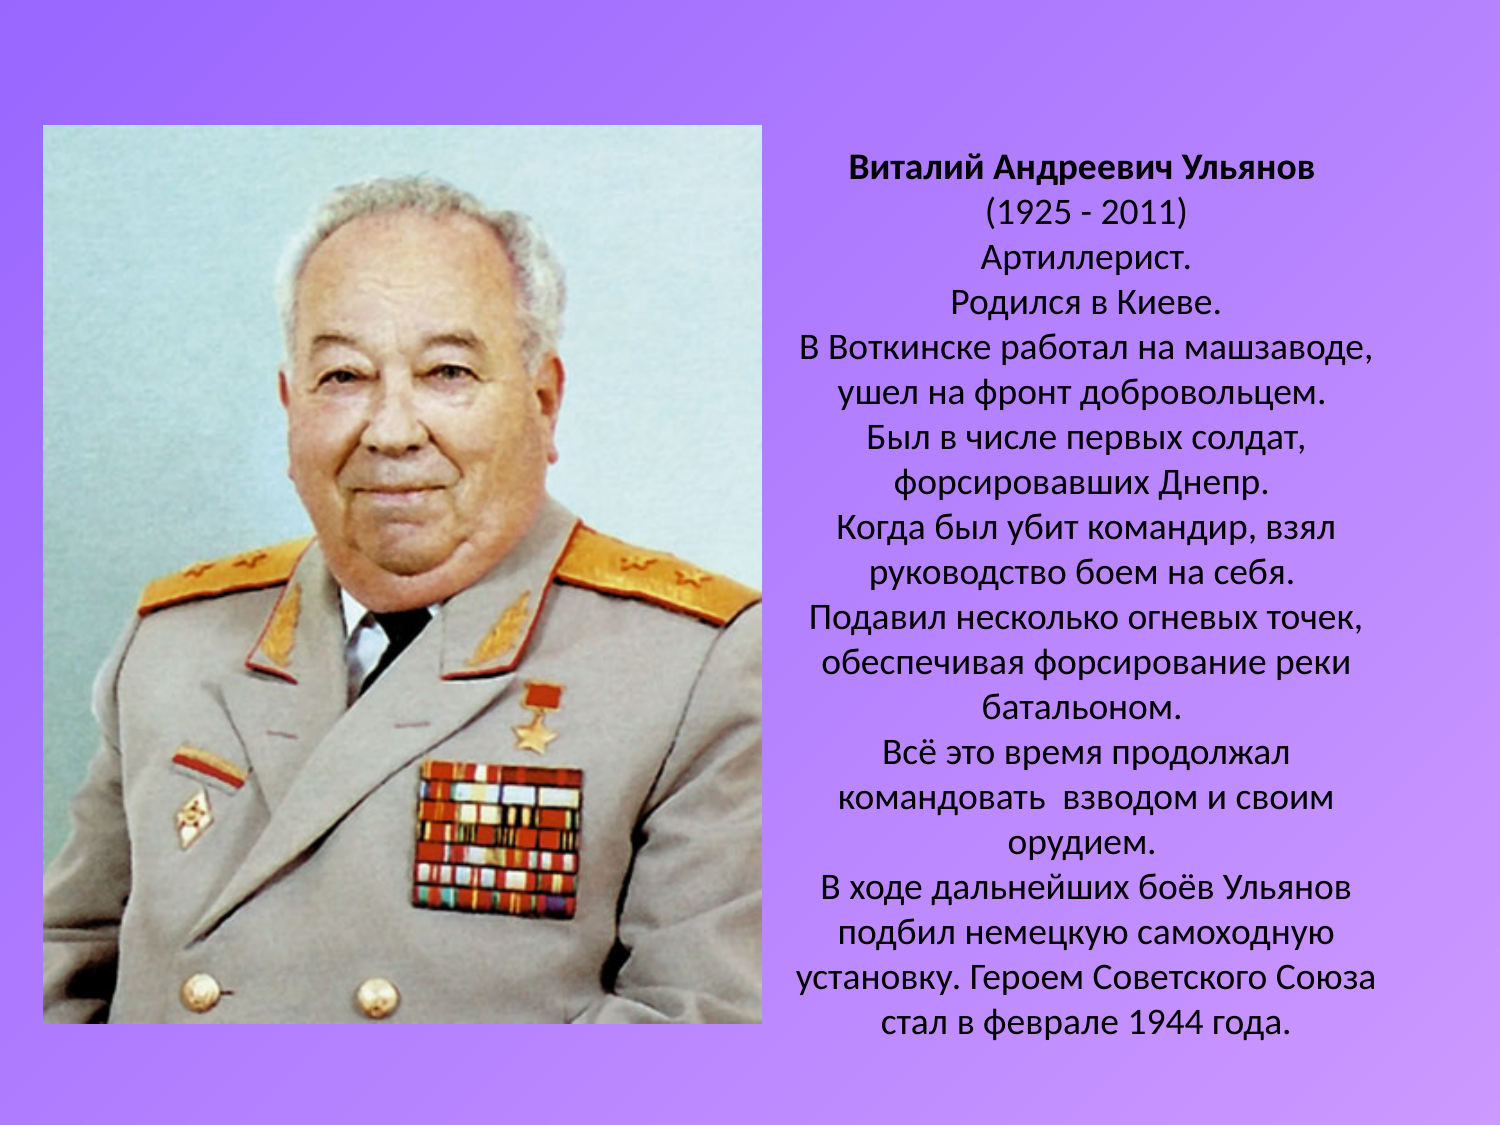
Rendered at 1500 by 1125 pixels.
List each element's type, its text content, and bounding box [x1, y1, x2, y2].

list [43, 125, 762, 1024]
text_box Виталий Андреевич Ульянов (1925 - 2011) Артиллерист. Родился в Киеве. В Воткинске работал на машзаводе, ушел на фронт добровольцем. Был в числе первых солдат, форсировавших Днепр. Когда был убит командир, взял руководство боем на себя. Подавил несколько огневых точек, обеспечивая форсирование реки батальоном. Всё это время продолжал командовать взводом и своим орудием. В ходе дальнейших боёв Ульянов подбил немецкую самоходную установку. Героем Советского Союза стал в феврале 1944 года. [761, 134, 1412, 1050]
